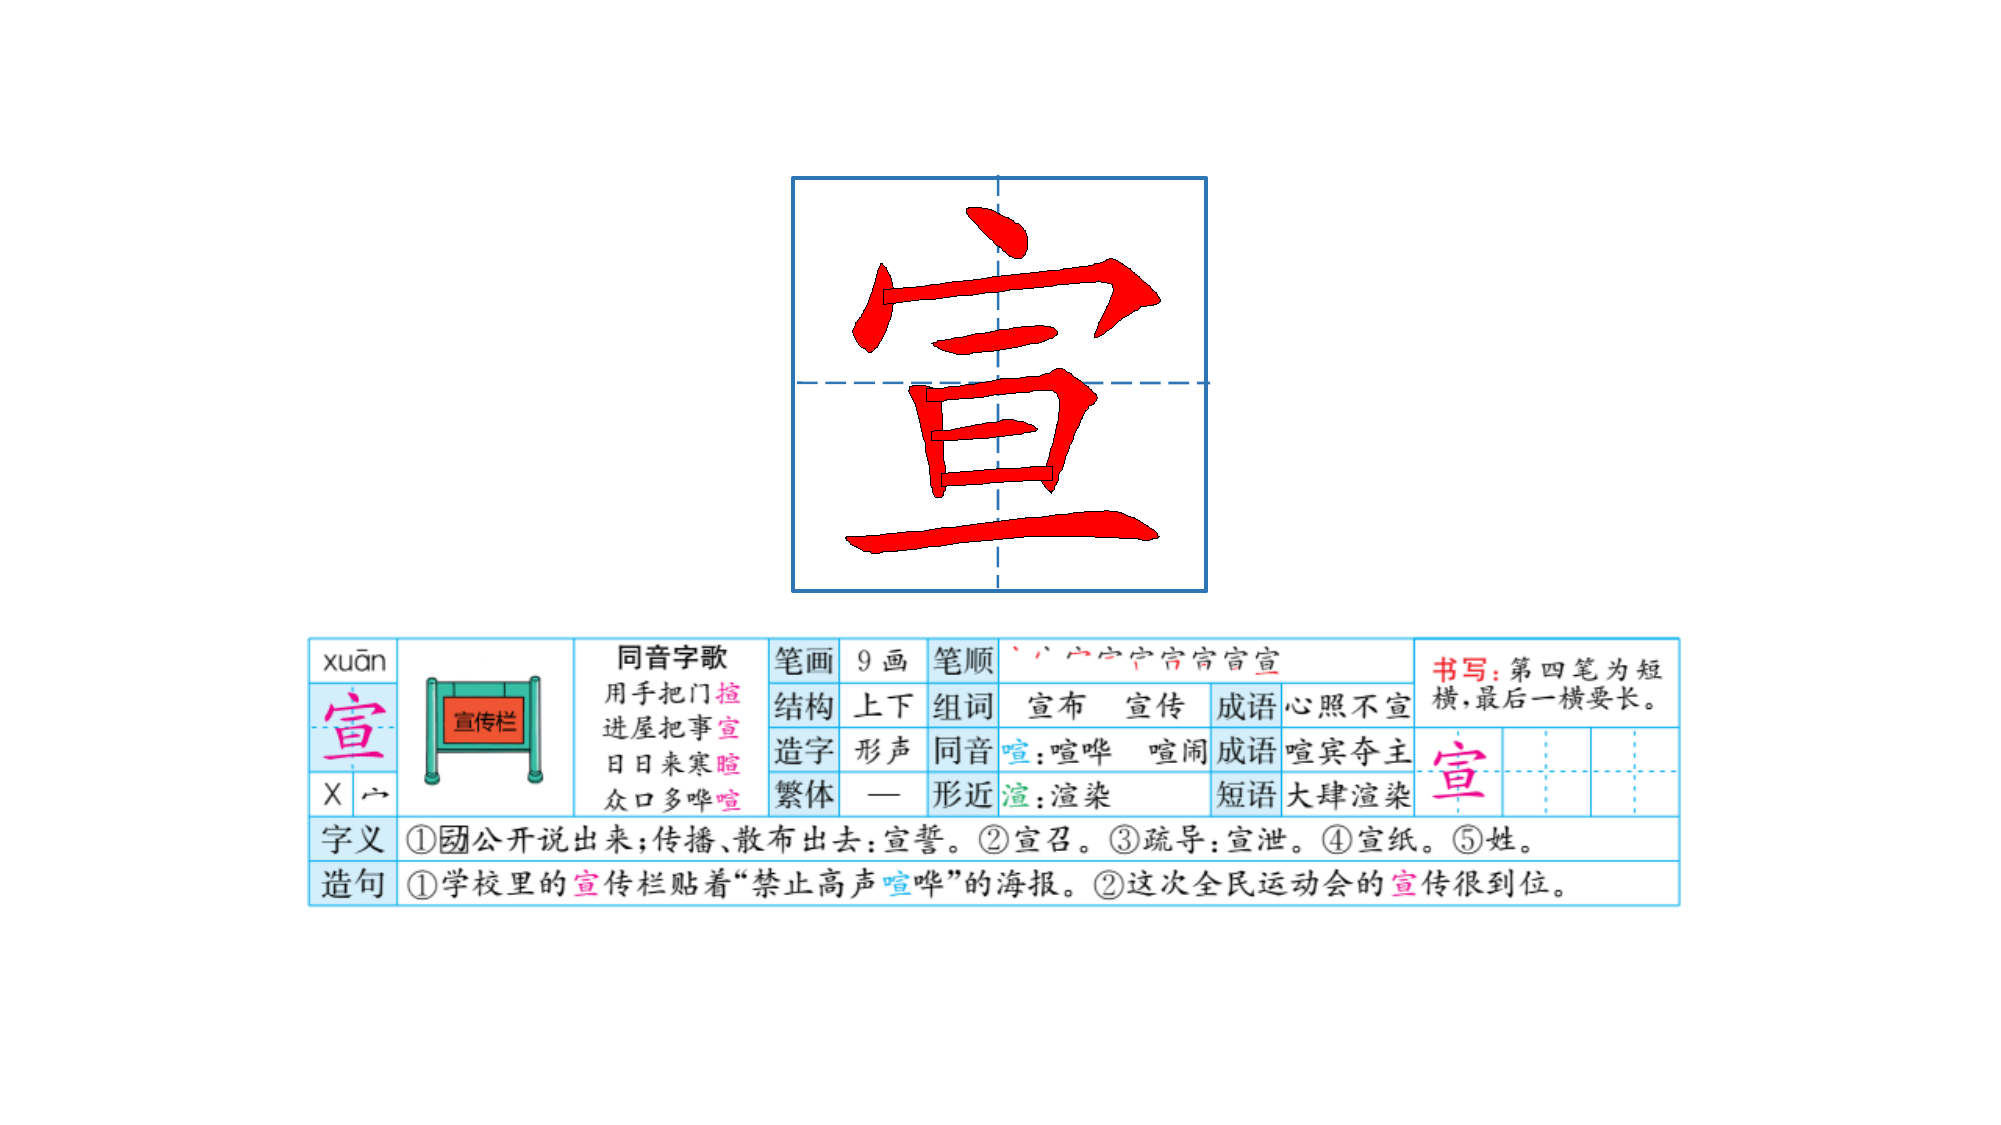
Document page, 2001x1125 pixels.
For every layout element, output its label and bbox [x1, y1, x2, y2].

picture [298, 631, 1692, 917]
text_box [793, 174, 1211, 592]
